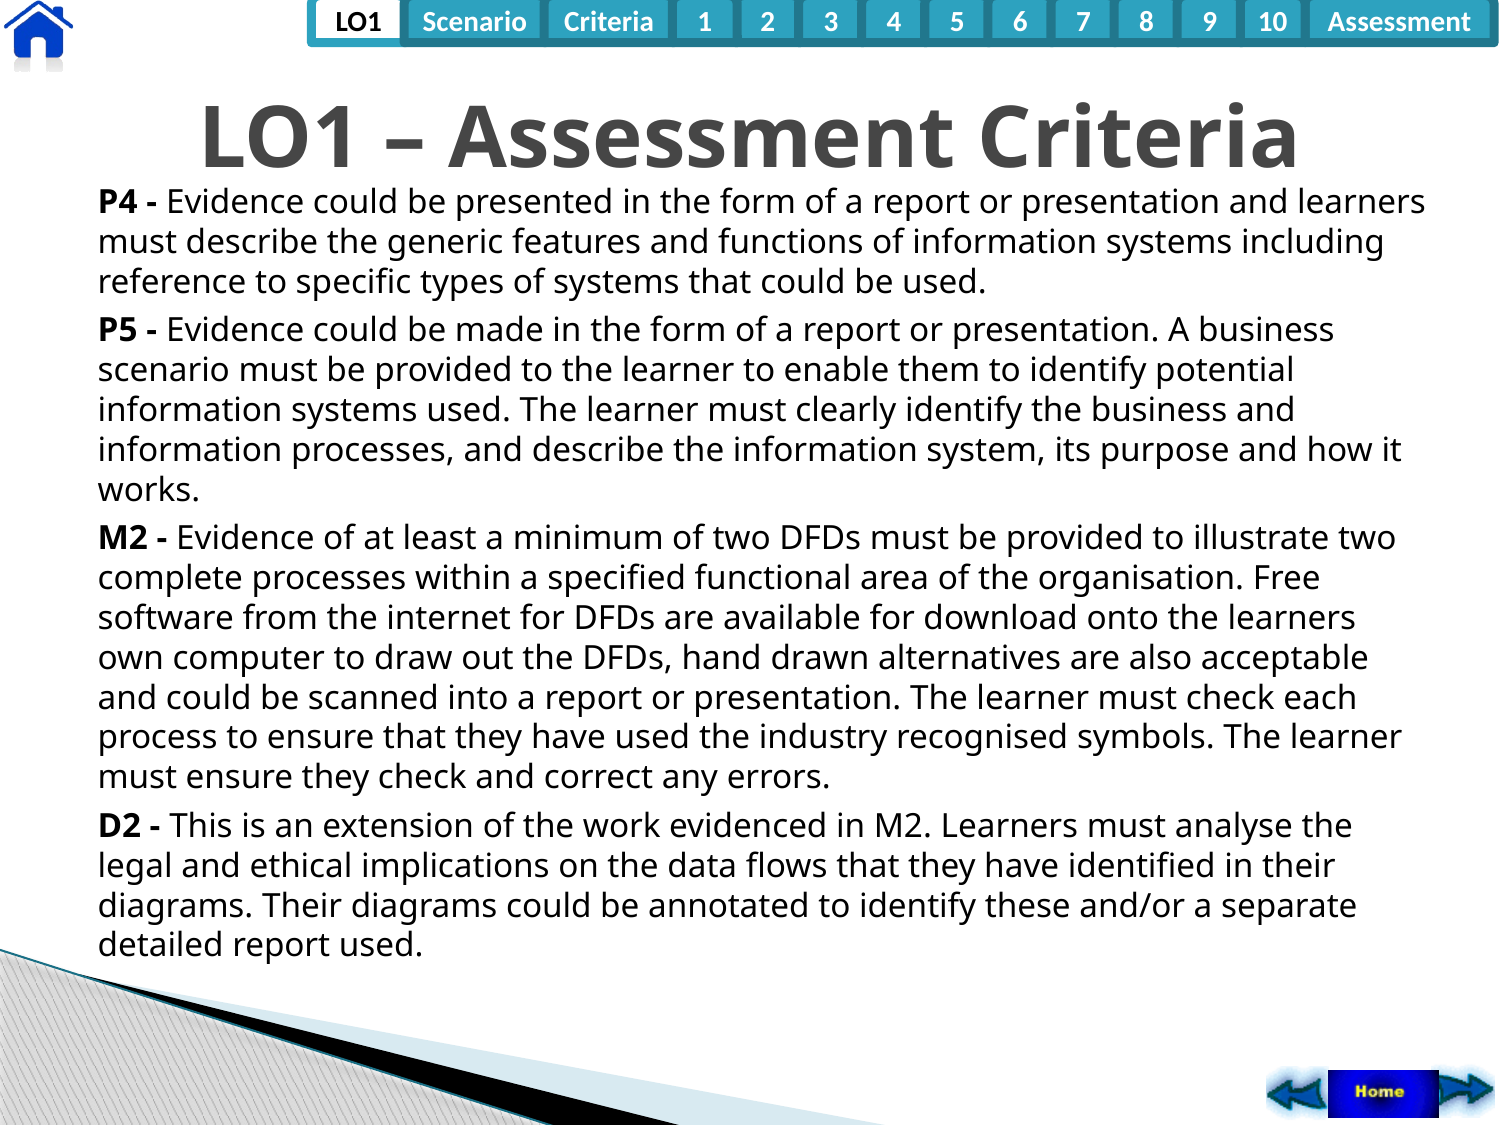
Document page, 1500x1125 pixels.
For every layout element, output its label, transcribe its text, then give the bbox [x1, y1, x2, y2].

picture [0, 0, 77, 91]
title LO1 – Assessment Criteria [75, 45, 1425, 185]
picture [1266, 1055, 1495, 1125]
list P4 - Evidence could be presented in the form of a report or presentation and learners must describe the generic features and functions of information systems including reference to specific types of systems that could be used. P5 - Evidence could be made in the form of a report or presentation. A business scenario must be provided to the learner to enable them to identify potential information systems used. The learner must clearly identify the business and information processes, and describe the information system, its purpose and how it works. M2 - Evidence of at least a minimum of two DFDs must be provided to illustrate two complete processes within a specified functional area of the organisation. Free software from the internet for DFDs are available for download onto the learners own computer to draw out the DFDs, hand drawn alternatives are also acceptable and could be scanned into a report or presentation. The learner must check each process to ensure that they have used the industry recognised symbols. The learner must ensure they check and correct any errors. D2 - This is an extension of the work evidenced in M2. Learners must analyse the legal and ethical implications on the data flows that they have identified in their diagrams. Their diagrams could be annotated to identify these and/or a separate detailed report used. [64, 172, 1447, 1059]
